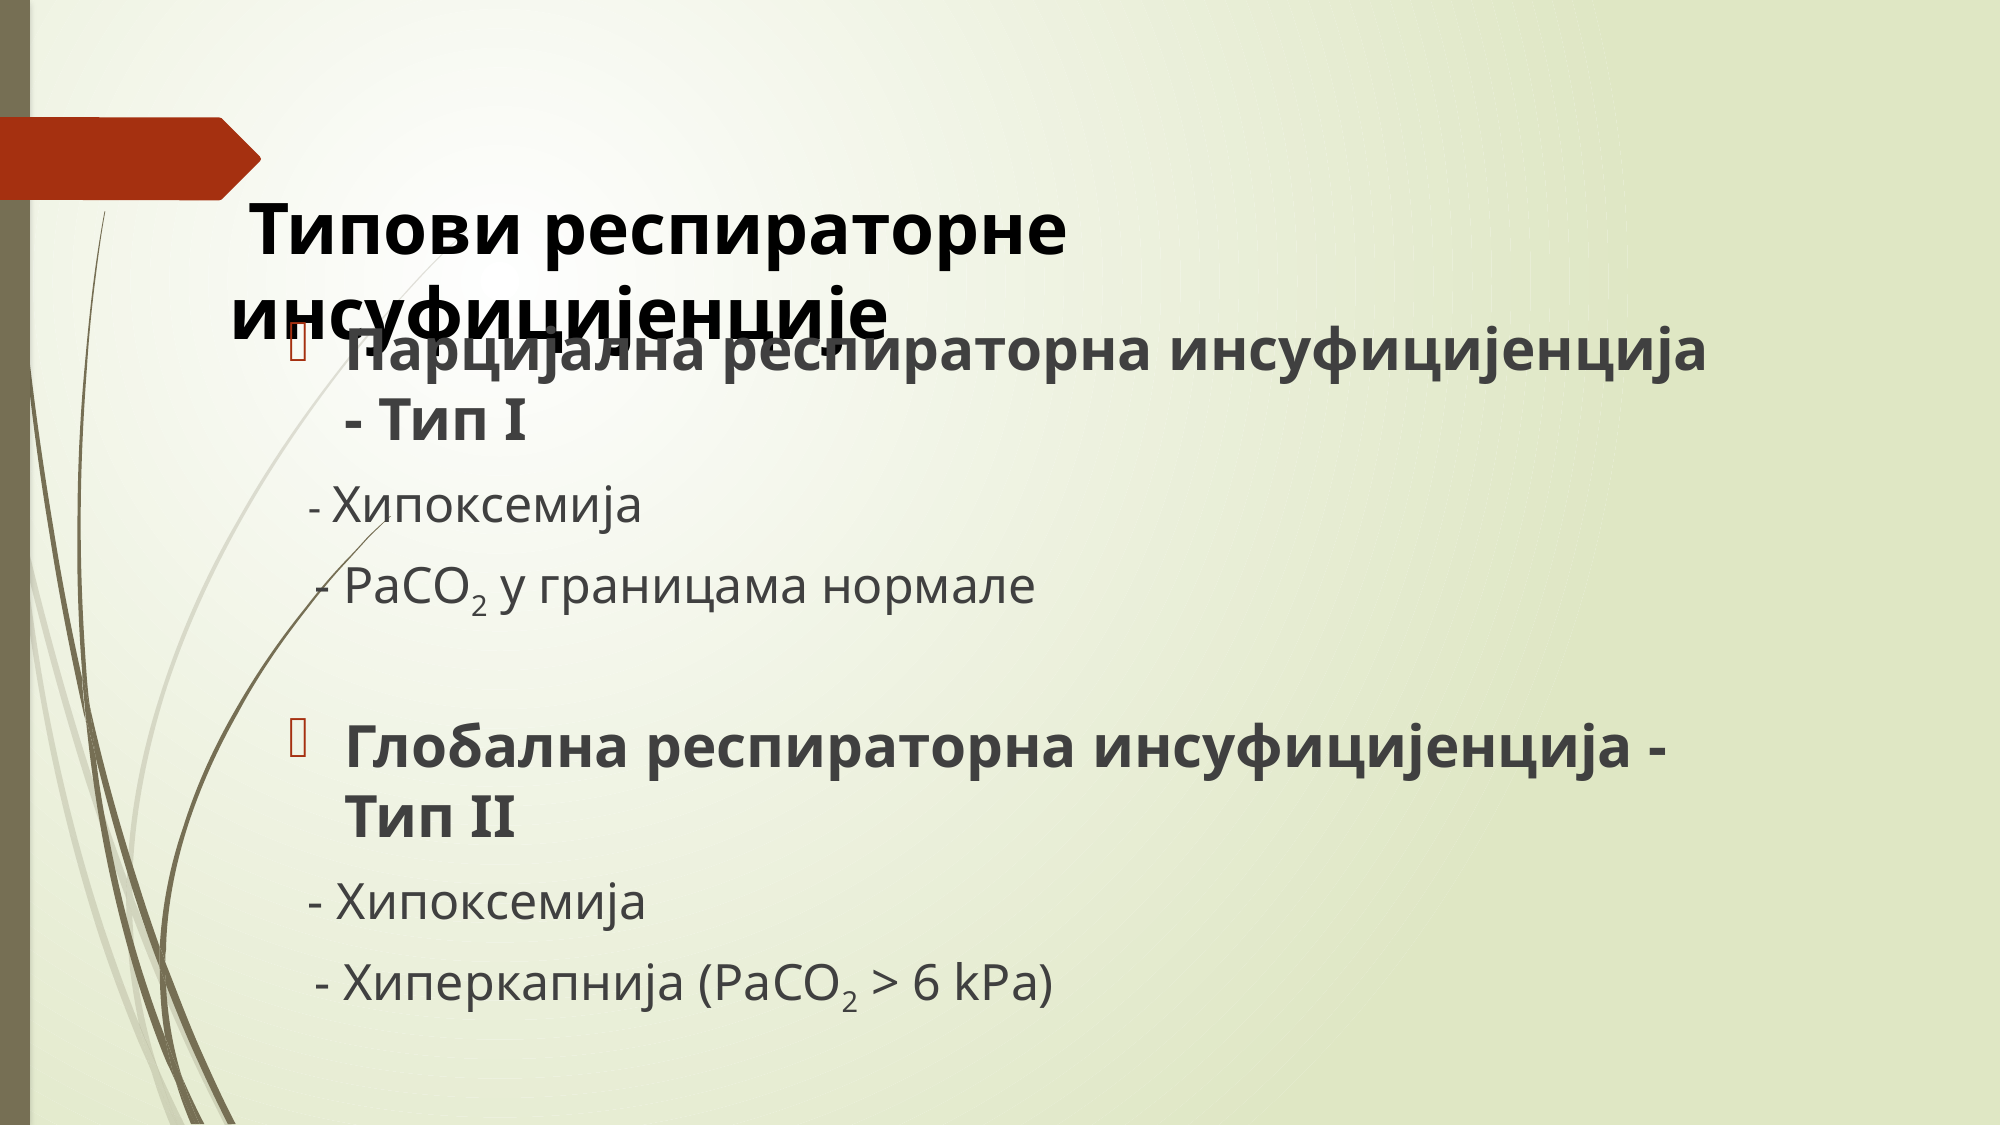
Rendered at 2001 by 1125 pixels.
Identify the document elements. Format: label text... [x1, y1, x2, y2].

title Типови респираторне инсуфицијенције [214, 175, 1715, 364]
list Парцијална респираторна инсуфицијенција - Тип I - Хипоксемија - PaCO2 у границама нормале Глобална респираторна инсуфицијенција - Тип II - Хипоксемија - Хиперкапнија (PaCO2 > 6 kPa) [273, 304, 1750, 1025]
